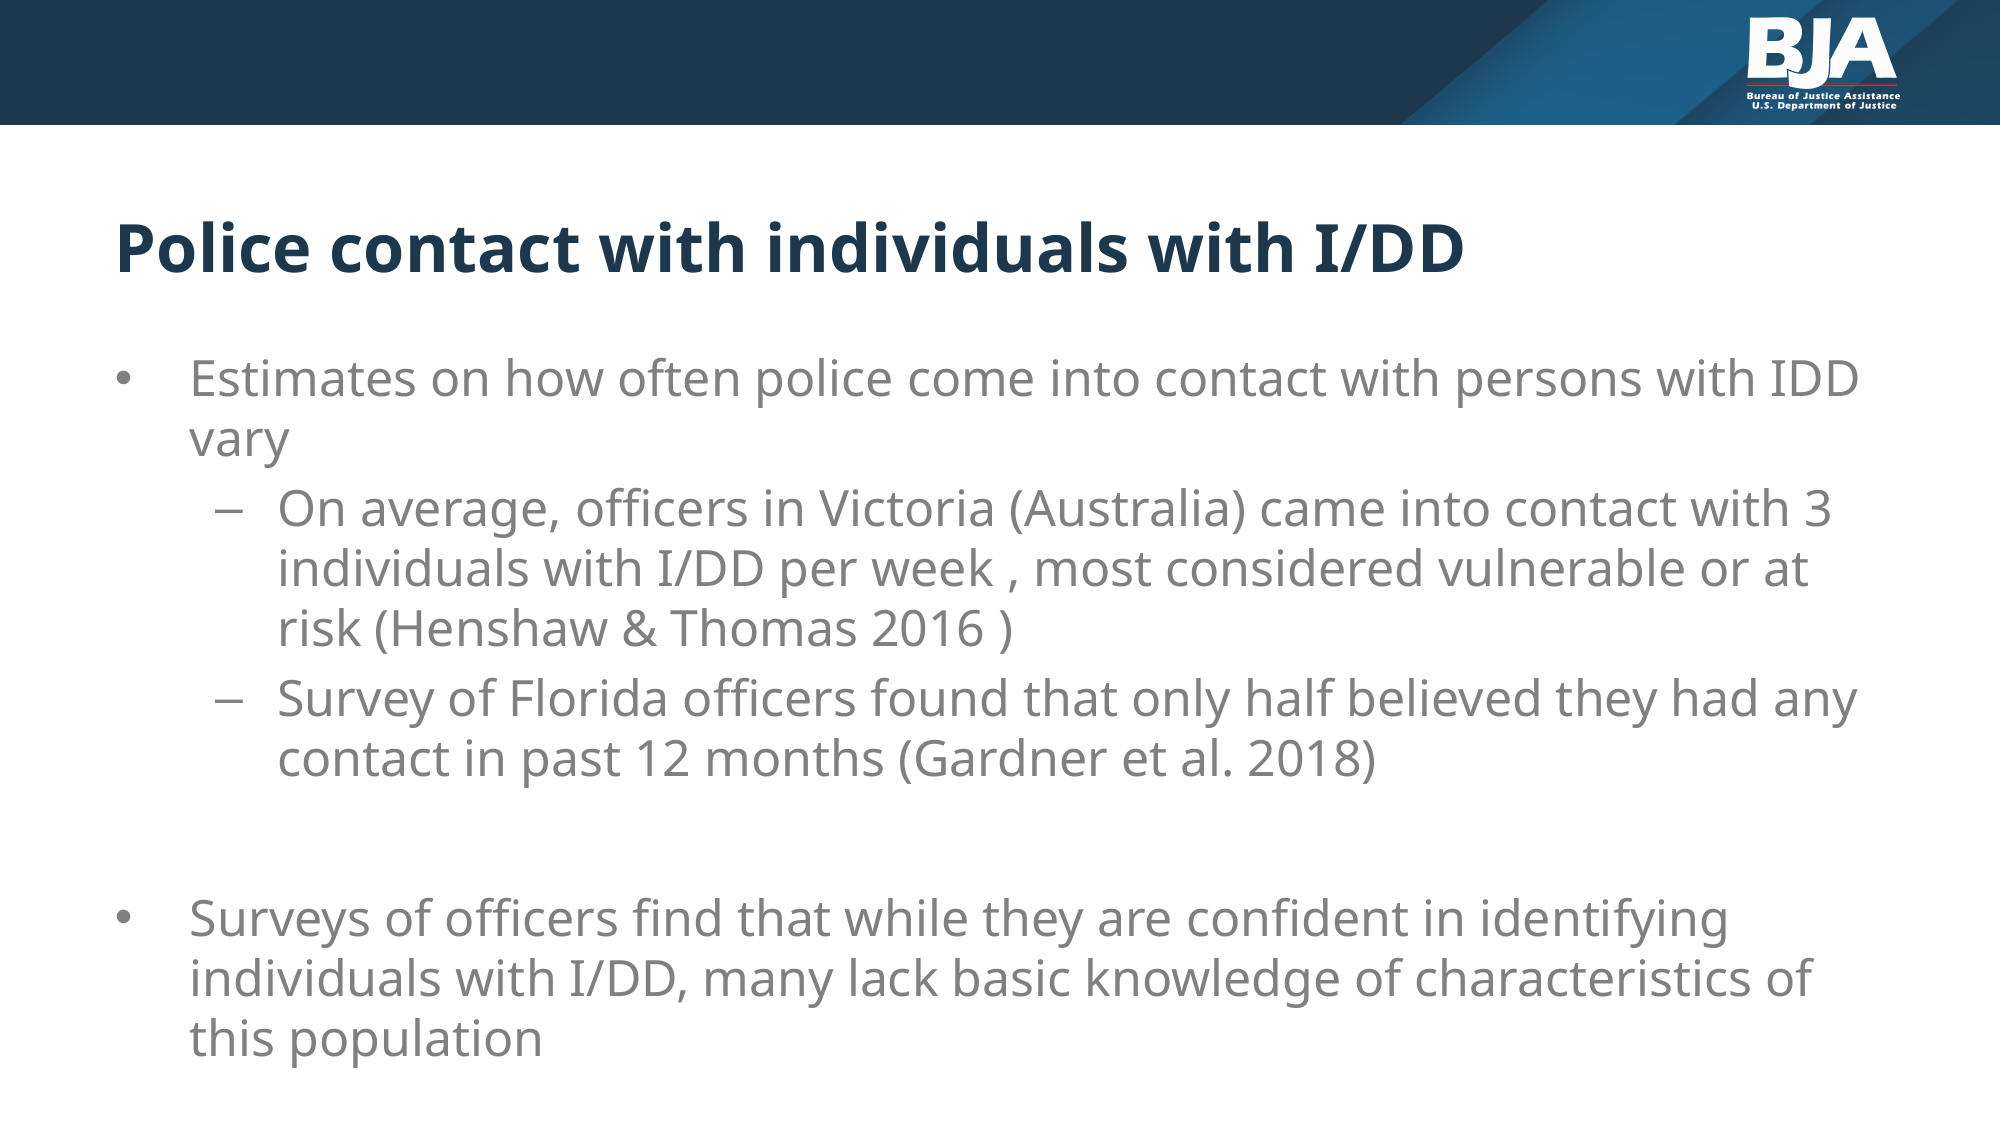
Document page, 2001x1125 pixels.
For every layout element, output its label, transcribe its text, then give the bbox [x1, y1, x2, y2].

title Police contact with individuals with I/DD [99, 151, 1900, 339]
picture [0, 0, 2000, 125]
list Estimates on how often police come into contact with persons with IDD vary On average, officers in Victoria (Australia) came into contact with 3 individuals with I/DD per week , most considered vulnerable or at risk (Henshaw & Thomas 2016 ) Survey of Florida officers found that only half believed they had any contact in past 12 months (Gardner et al. 2018) Surveys of officers find that while they are confident in identifying individuals with I/DD, many lack basic knowledge of characteristics of this population [99, 339, 1900, 1099]
